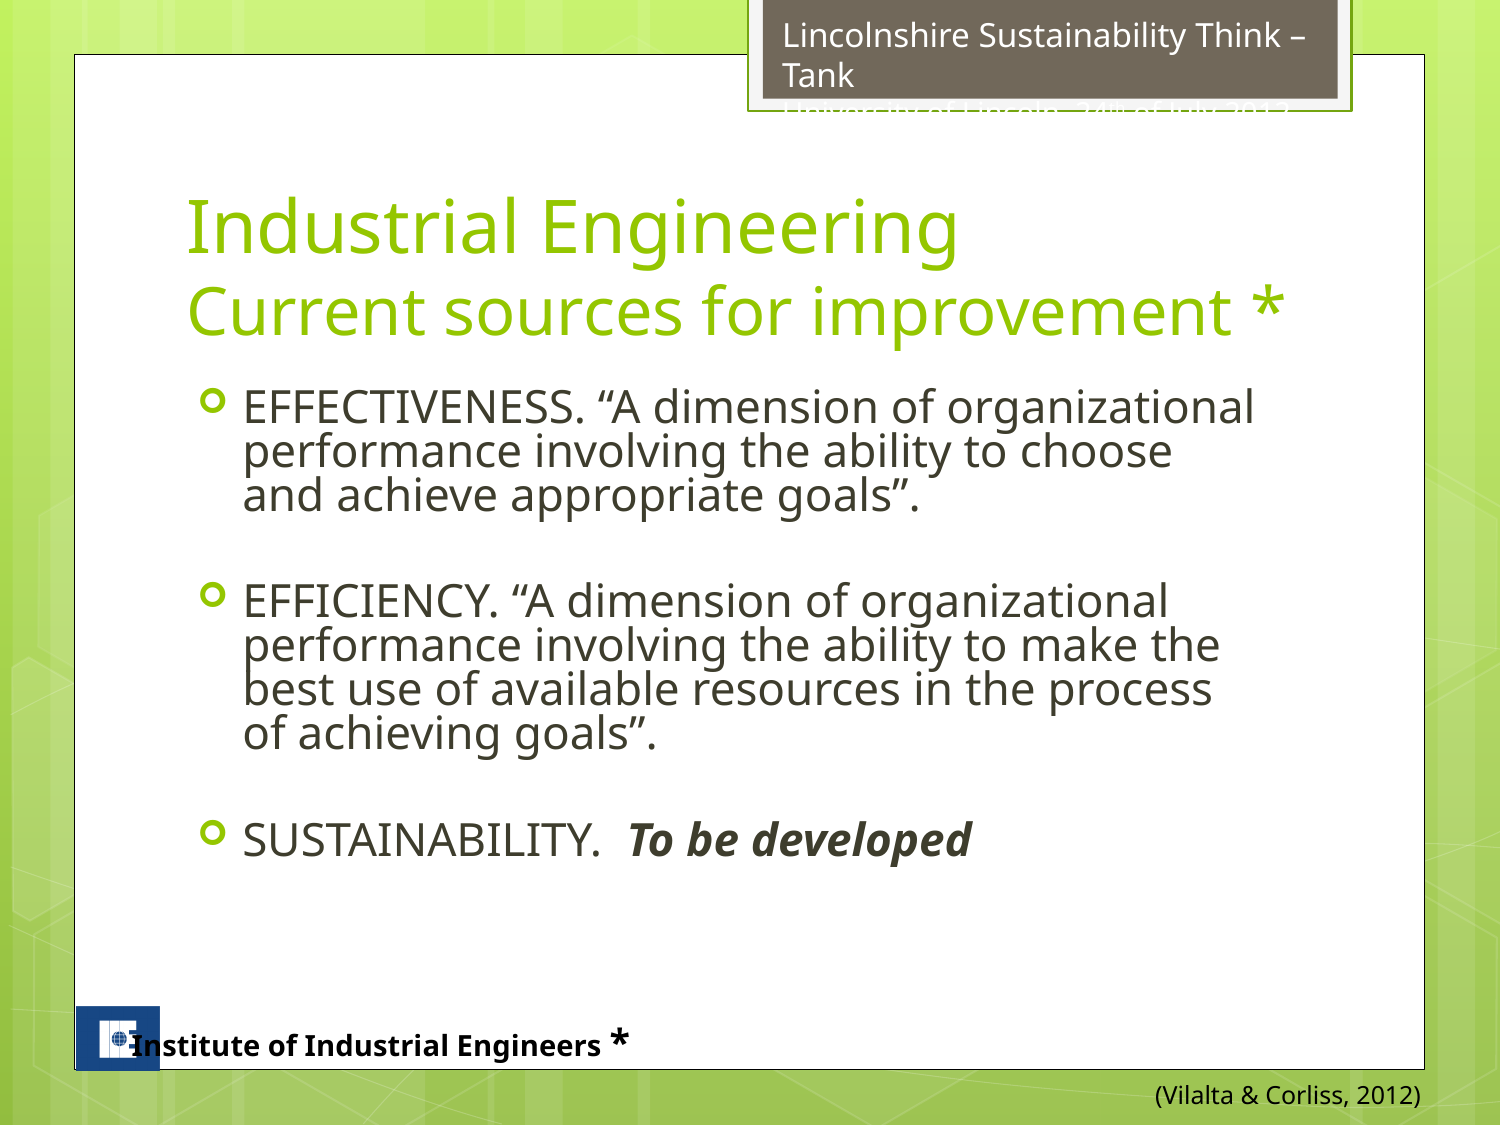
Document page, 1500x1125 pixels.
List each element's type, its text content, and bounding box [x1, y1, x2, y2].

picture [76, 1006, 160, 1071]
title Industrial Engineering Current sources for improvement * [170, 168, 1324, 357]
text_box (Vilalta & Corliss, 2012) [1140, 1072, 1437, 1117]
text_box Institute of Industrial Engineers * [163, 1011, 645, 1072]
list EFFECTIVENESS. “A dimension of organizational performance involving the ability to choose and achieve appropriate goals”. EFFICIENCY. “A dimension of organizational performance involving the ability to make the best use of available resources in the process of achieving goals”. SUSTAINABILITY. To be developed [170, 380, 1284, 957]
